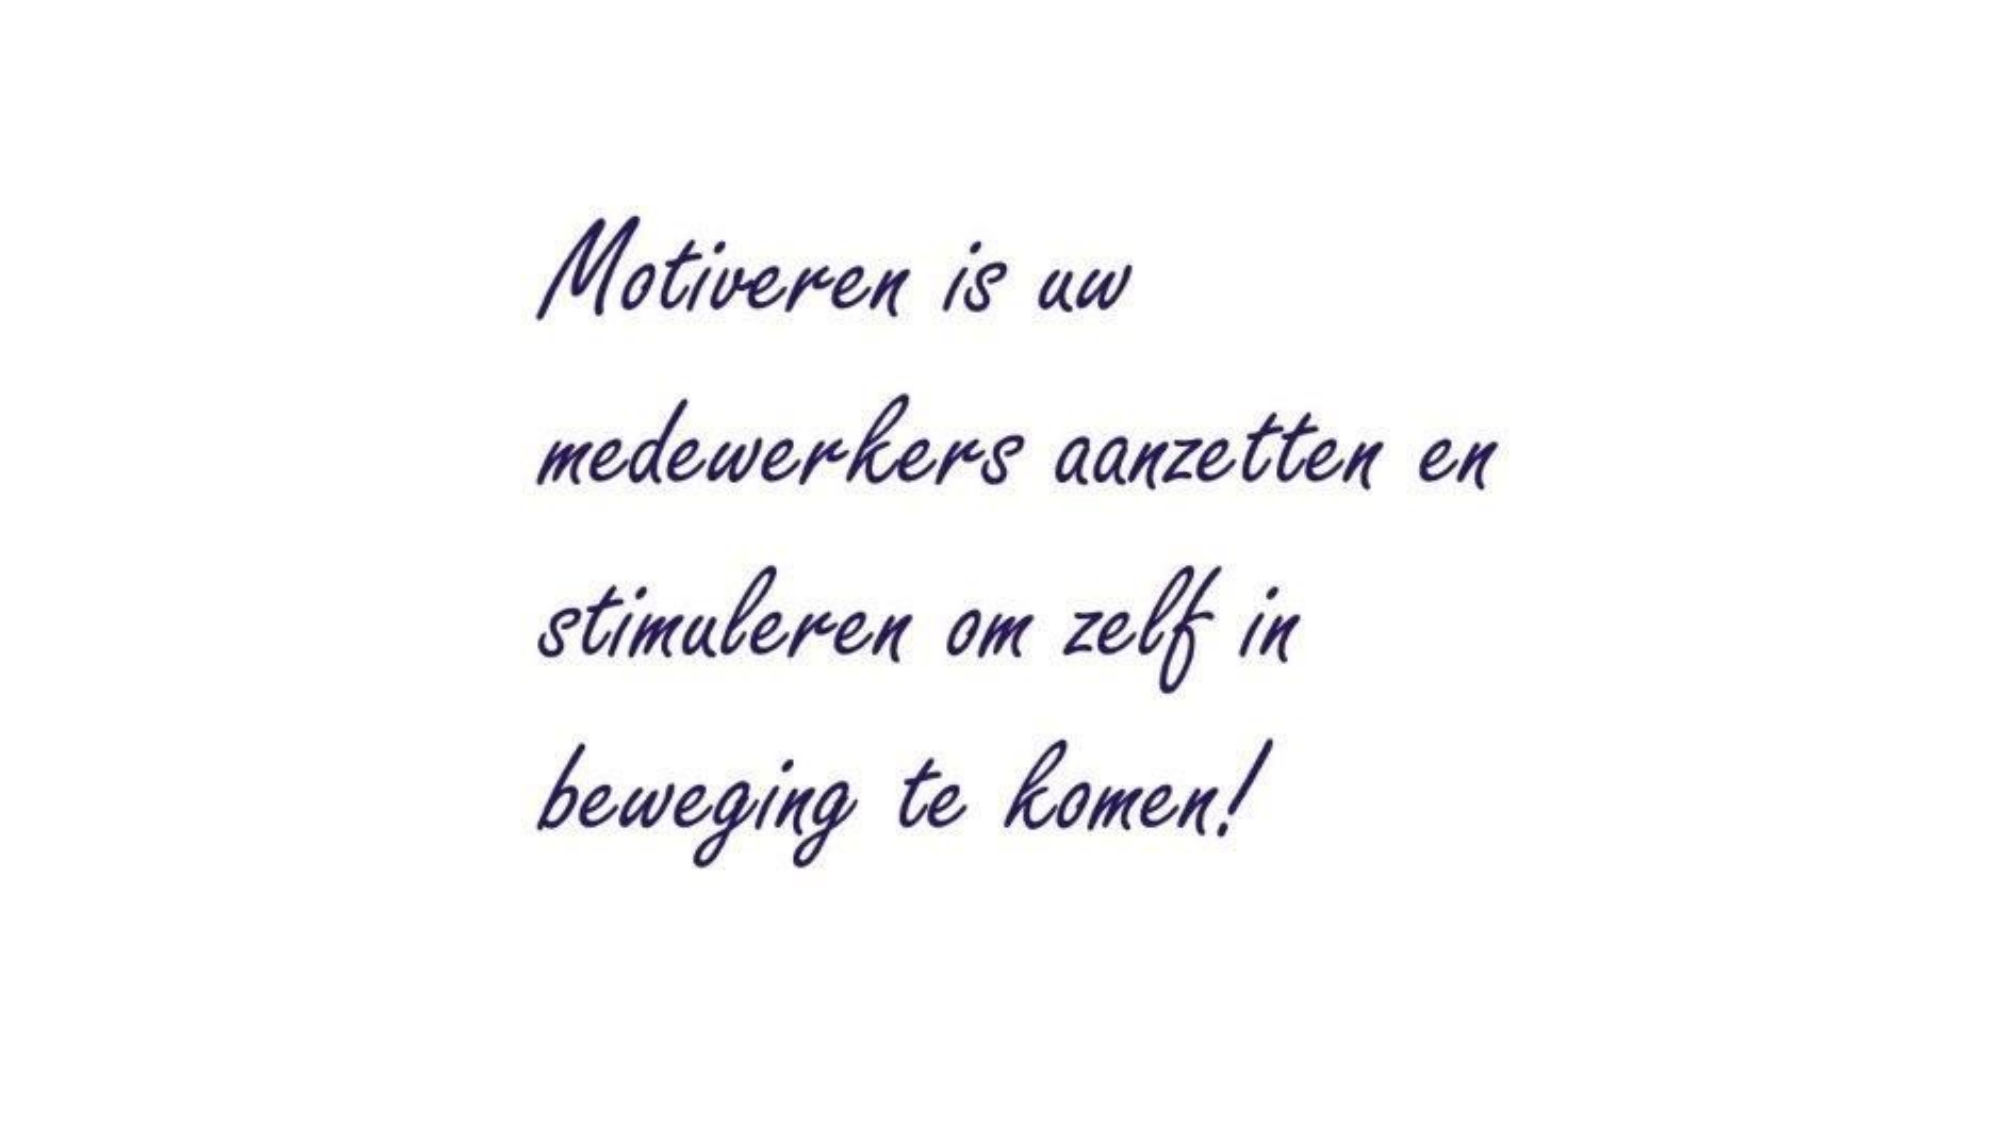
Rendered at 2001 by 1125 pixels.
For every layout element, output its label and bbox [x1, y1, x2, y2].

picture [351, 104, 1714, 975]
